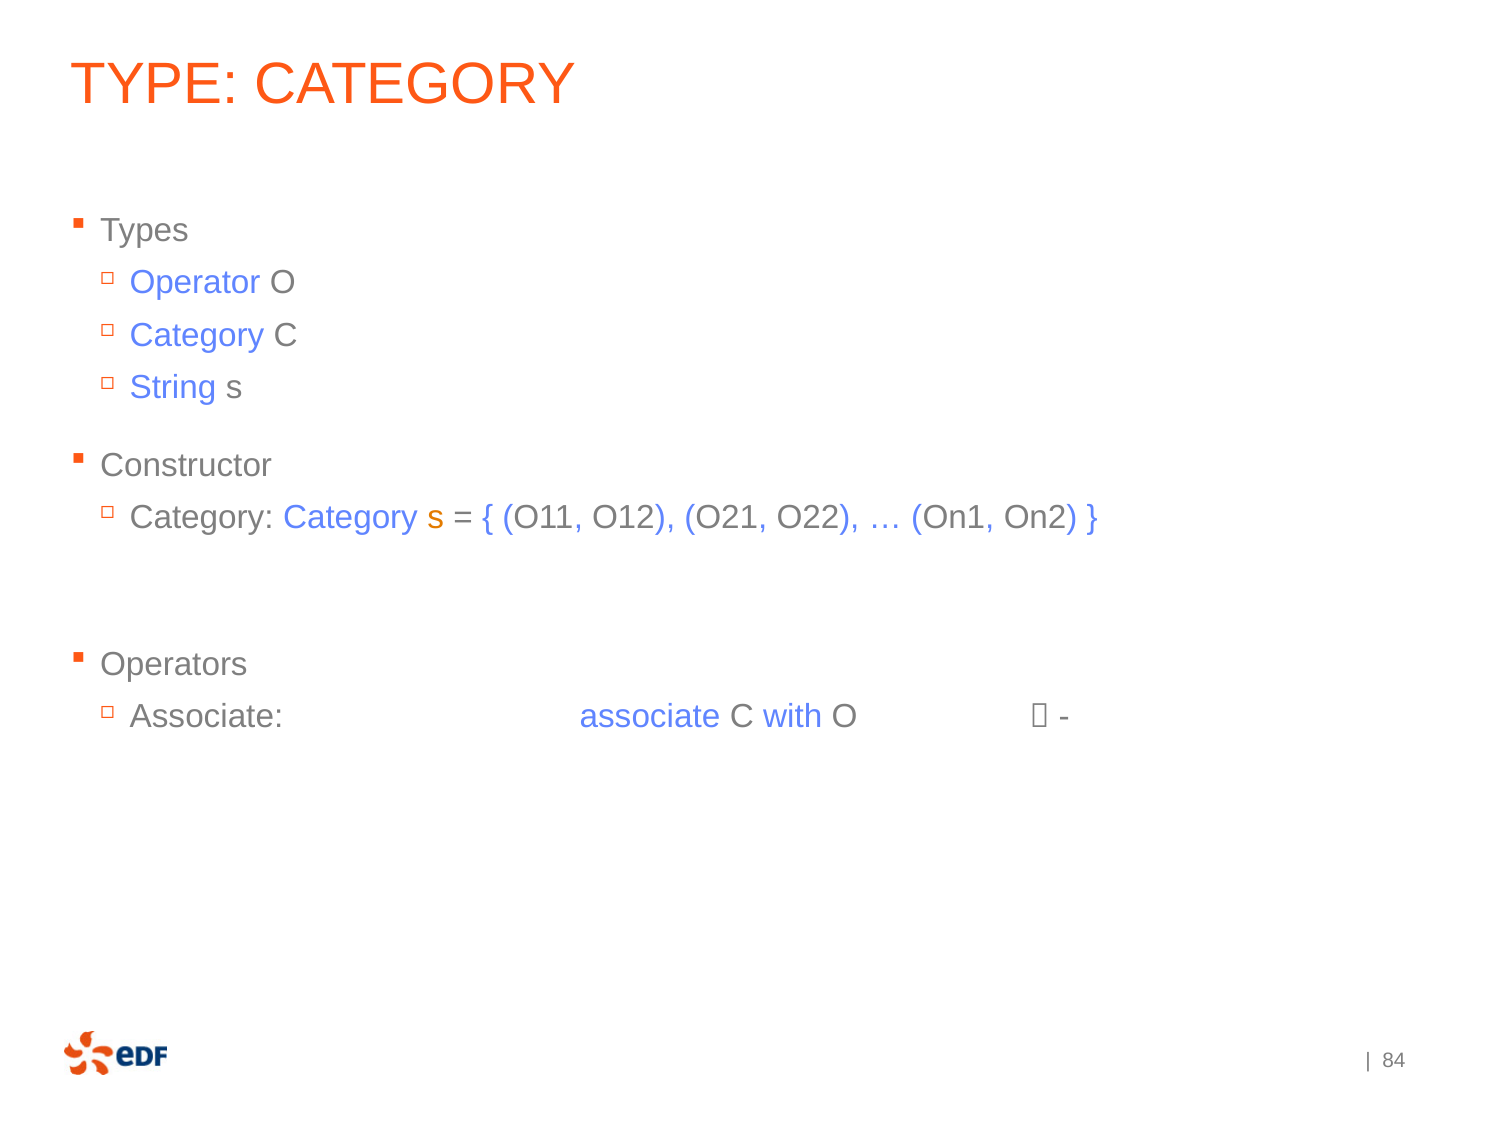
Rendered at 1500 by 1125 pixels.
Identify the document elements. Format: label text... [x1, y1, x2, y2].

list Types Operator O Category C String s Constructor Category: Category s = { (O11, O12), (O21, O22), … (On1, On2) } Operators Associate: associate C with O  - [64, 208, 1459, 1005]
title Type: category [64, 45, 1436, 185]
picture [64, 1031, 167, 1075]
